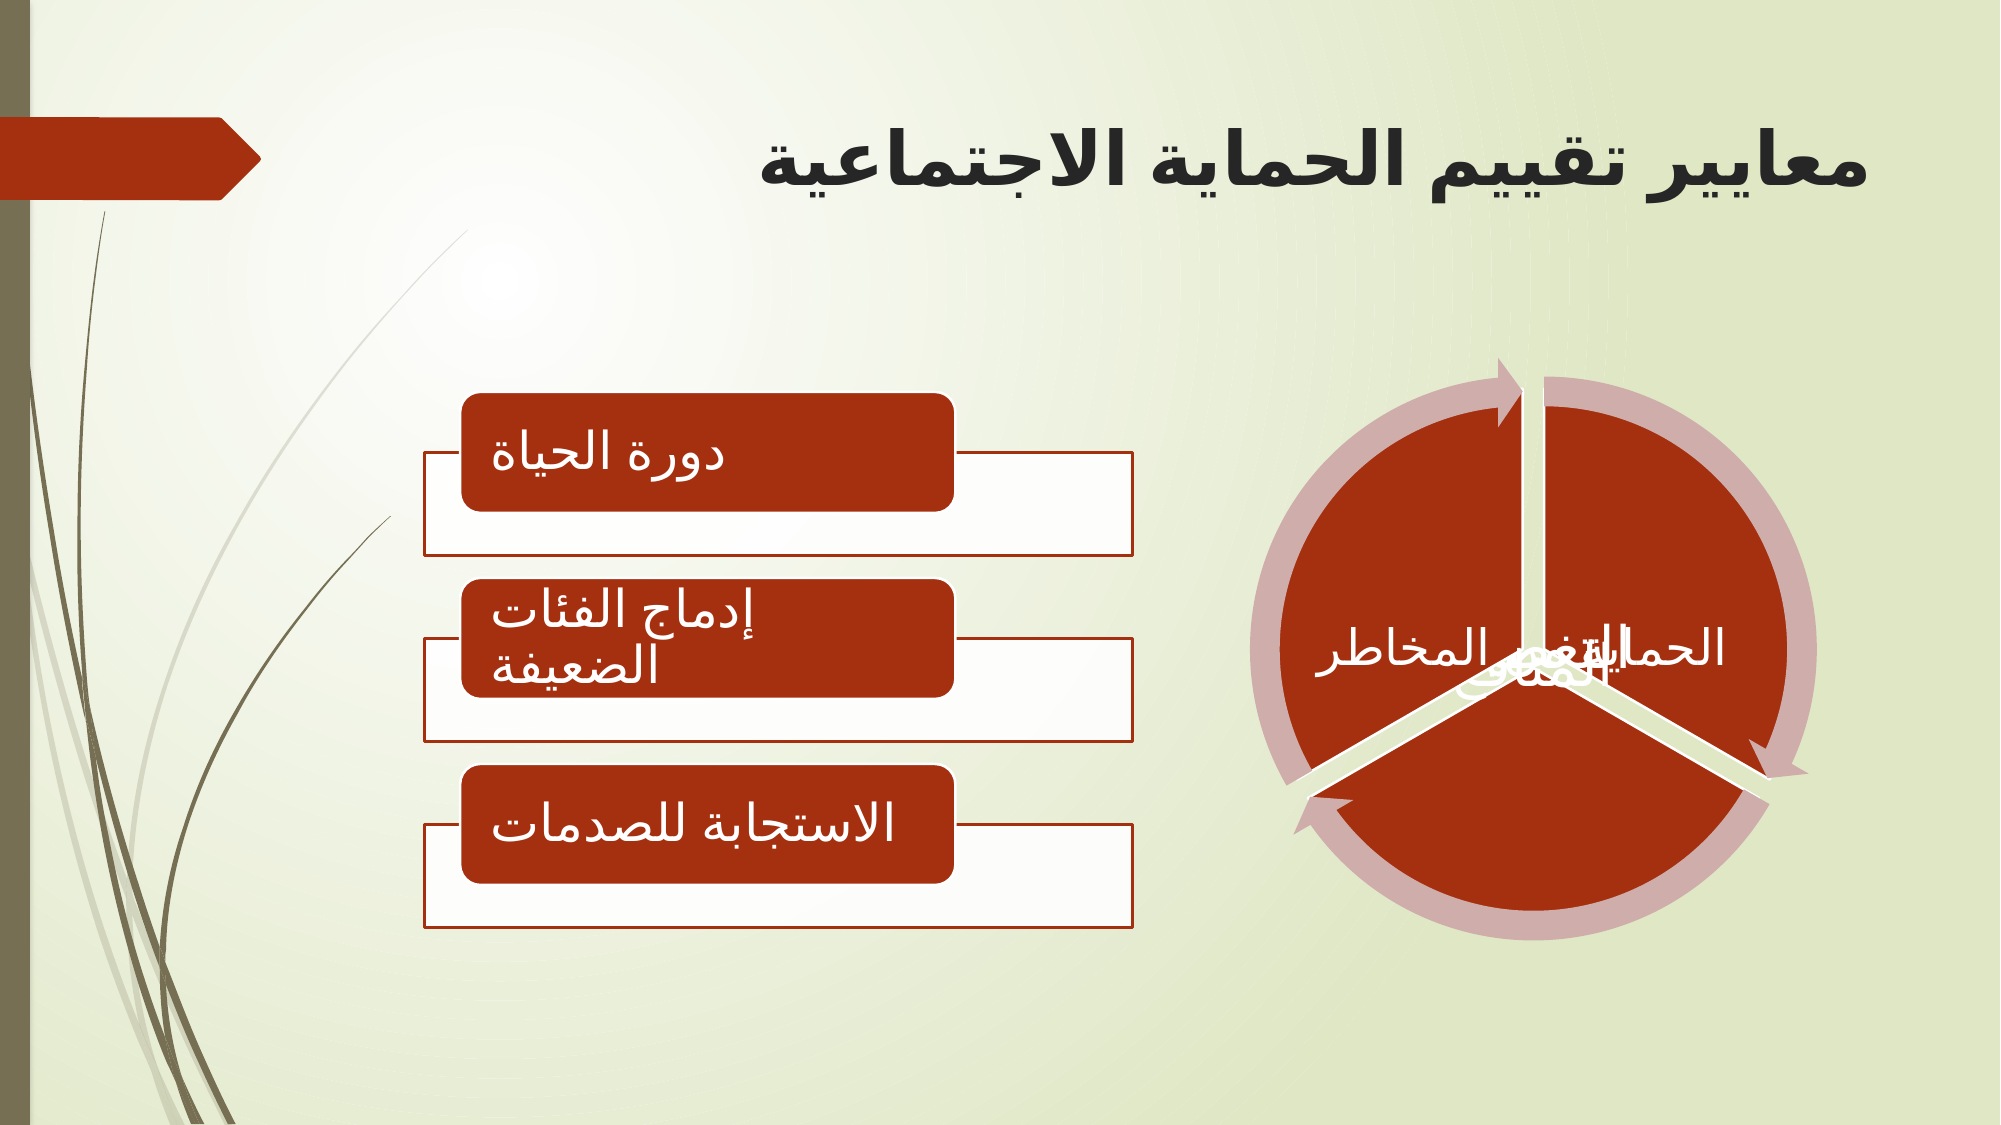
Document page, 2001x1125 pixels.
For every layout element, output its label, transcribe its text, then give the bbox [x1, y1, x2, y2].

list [424, 349, 1133, 971]
title معايير تقييم الحماية الاجتماعية [425, 102, 1888, 313]
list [1179, 348, 1888, 969]
